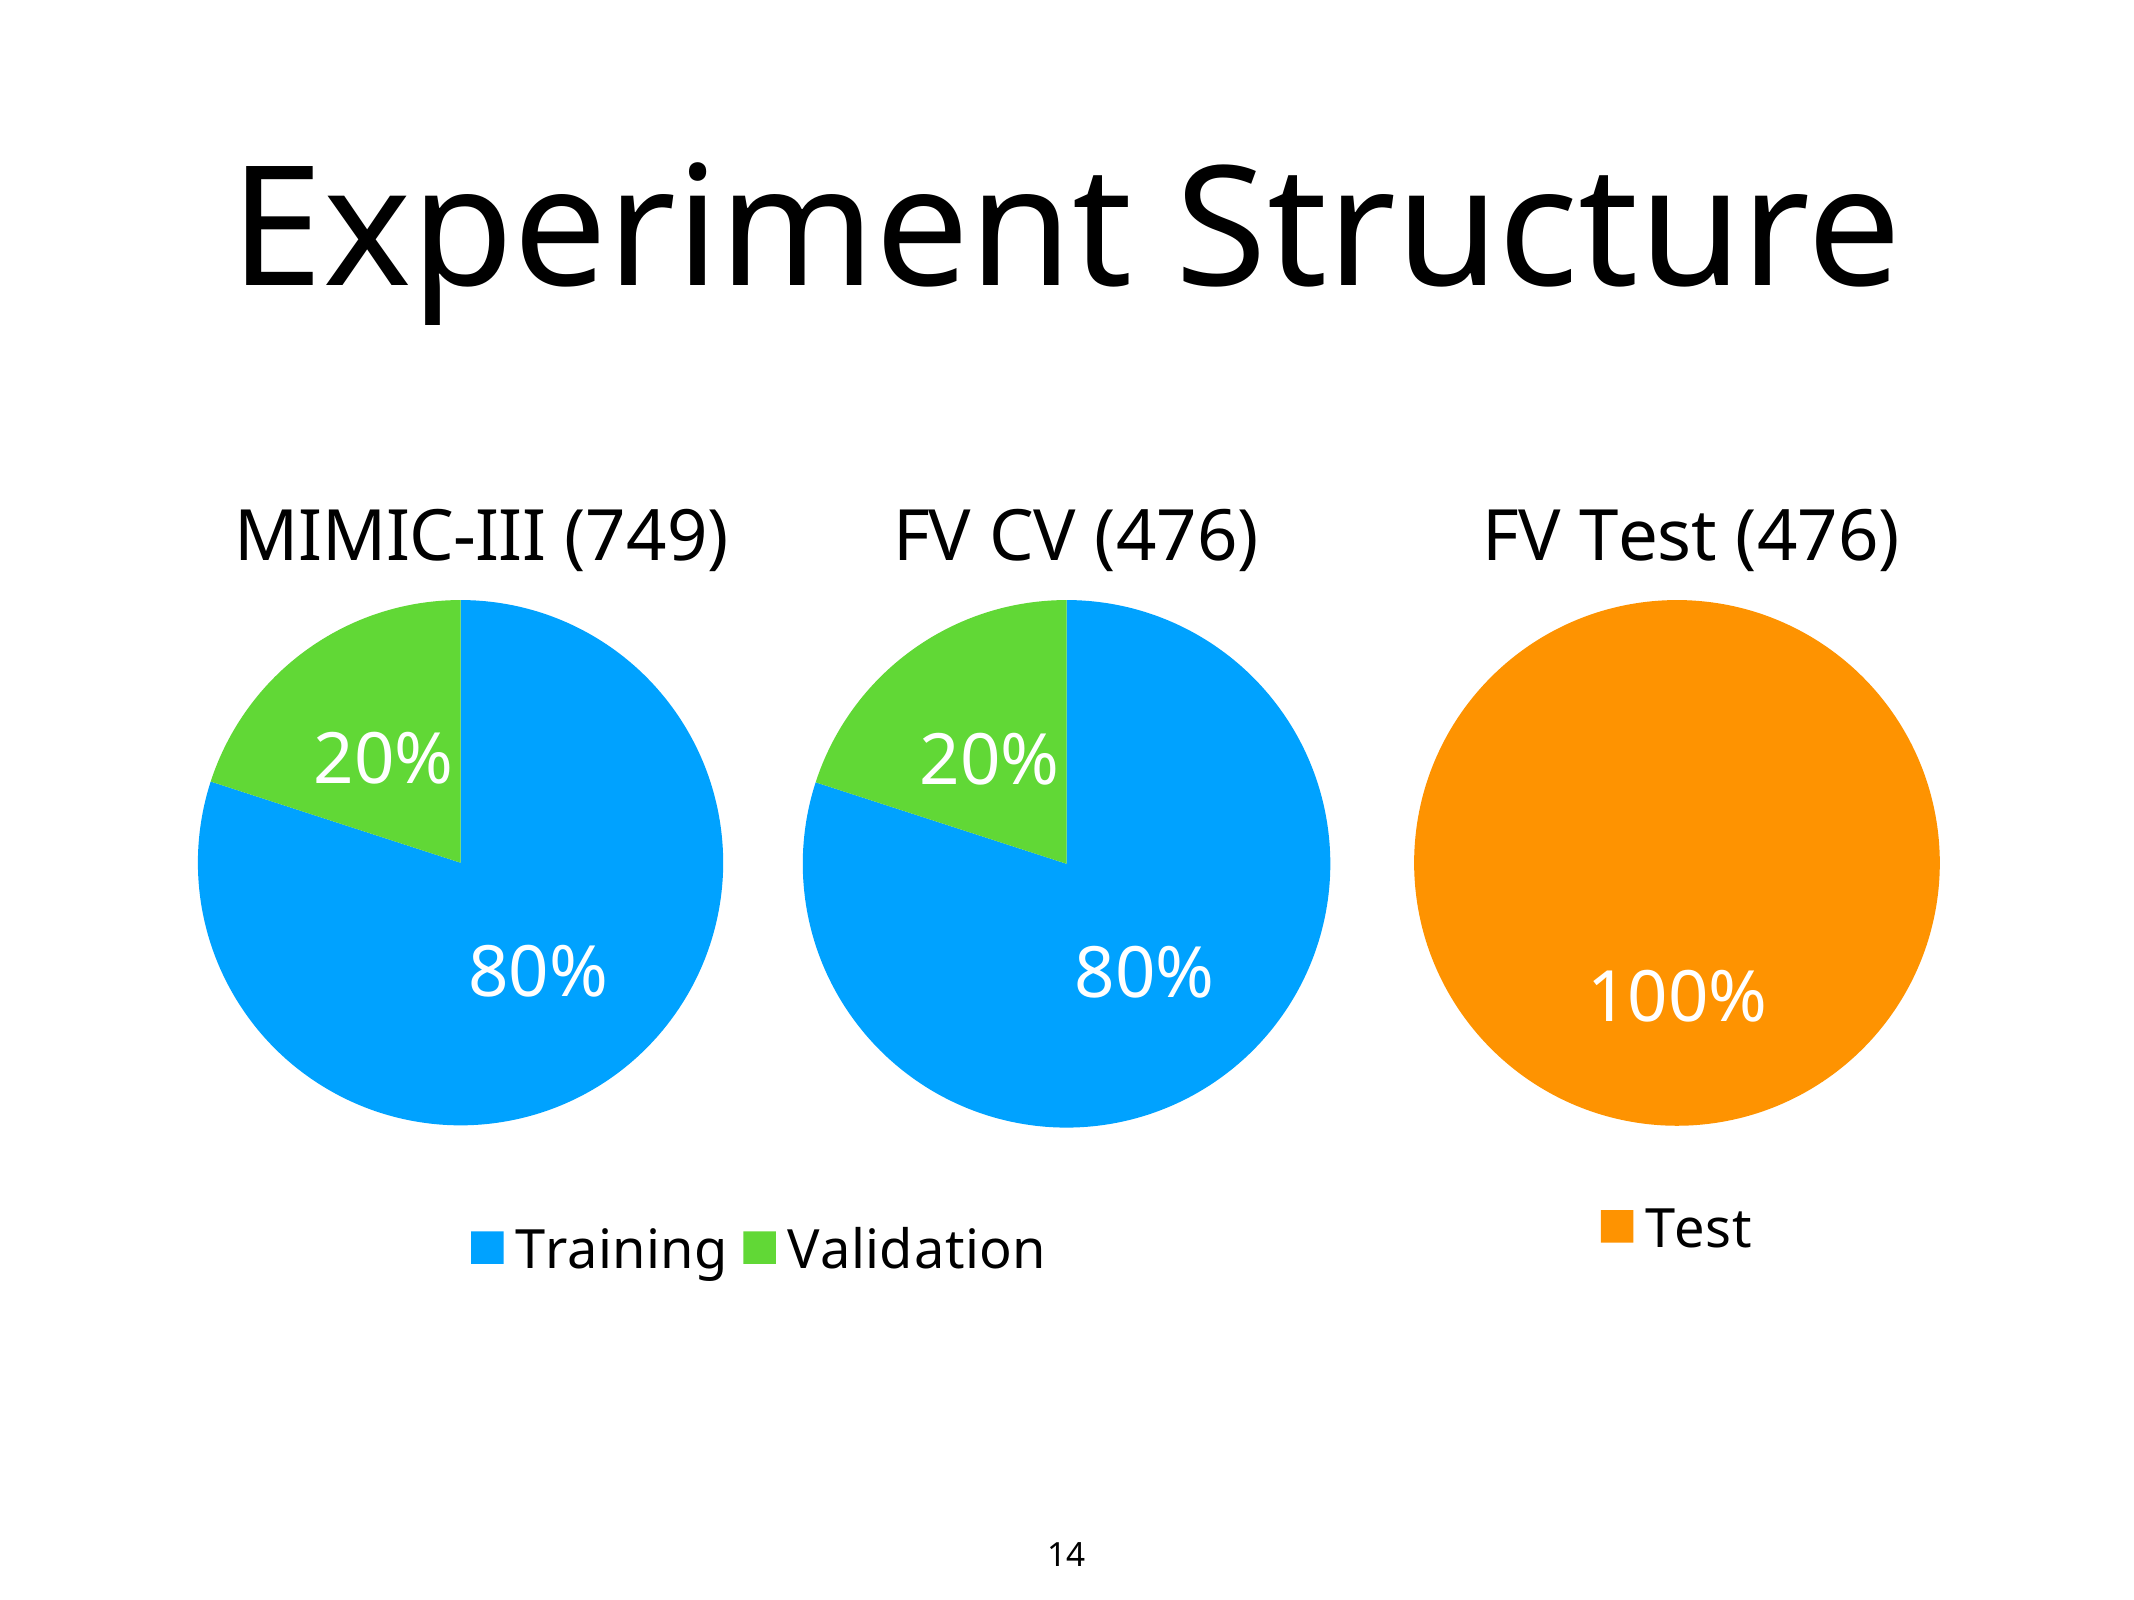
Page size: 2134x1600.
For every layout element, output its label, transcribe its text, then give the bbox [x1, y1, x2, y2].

chart [187, 463, 1335, 1319]
chart [1375, 463, 1980, 1286]
title Experiment Structure [155, 41, 1978, 397]
slide_number 14 [1037, 1524, 1095, 1579]
